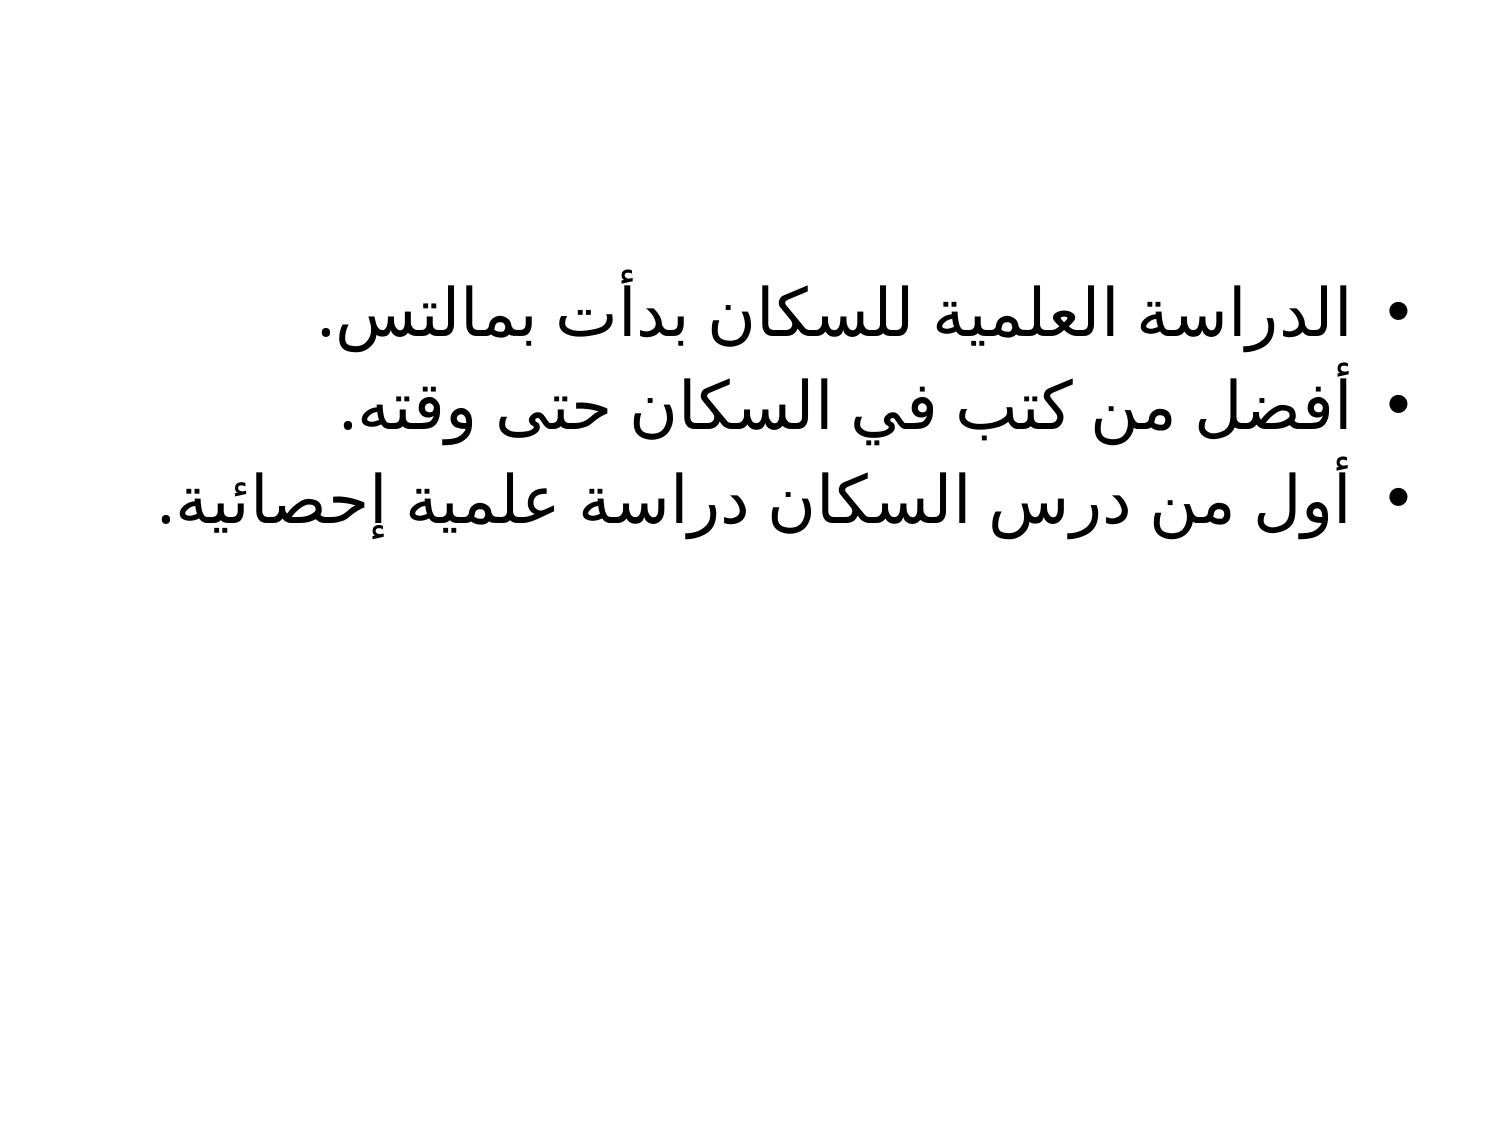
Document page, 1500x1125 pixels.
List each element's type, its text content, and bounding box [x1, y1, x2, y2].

list الدراسة العلمية للسكان بدأت بمالتس. أفضل من كتب في السكان حتى وقته. أول من درس السكان دراسة علمية إحصائية. [75, 262, 1425, 1005]
